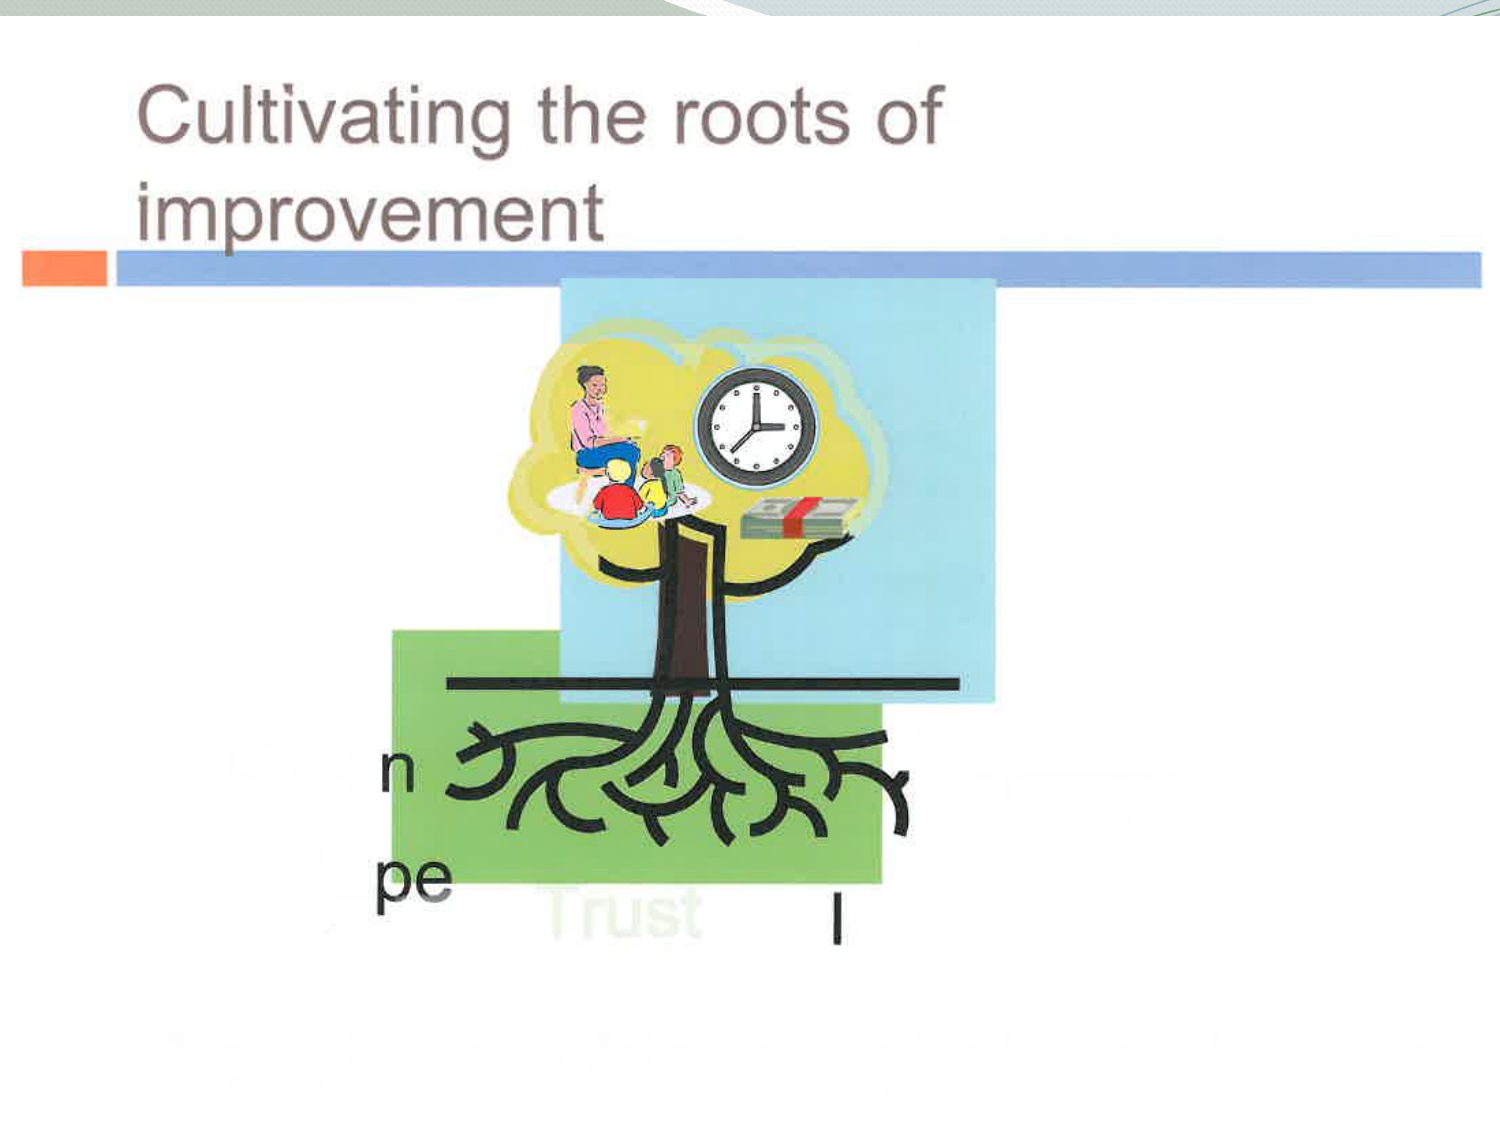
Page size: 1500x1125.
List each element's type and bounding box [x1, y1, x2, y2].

list [0, 16, 1500, 1125]
